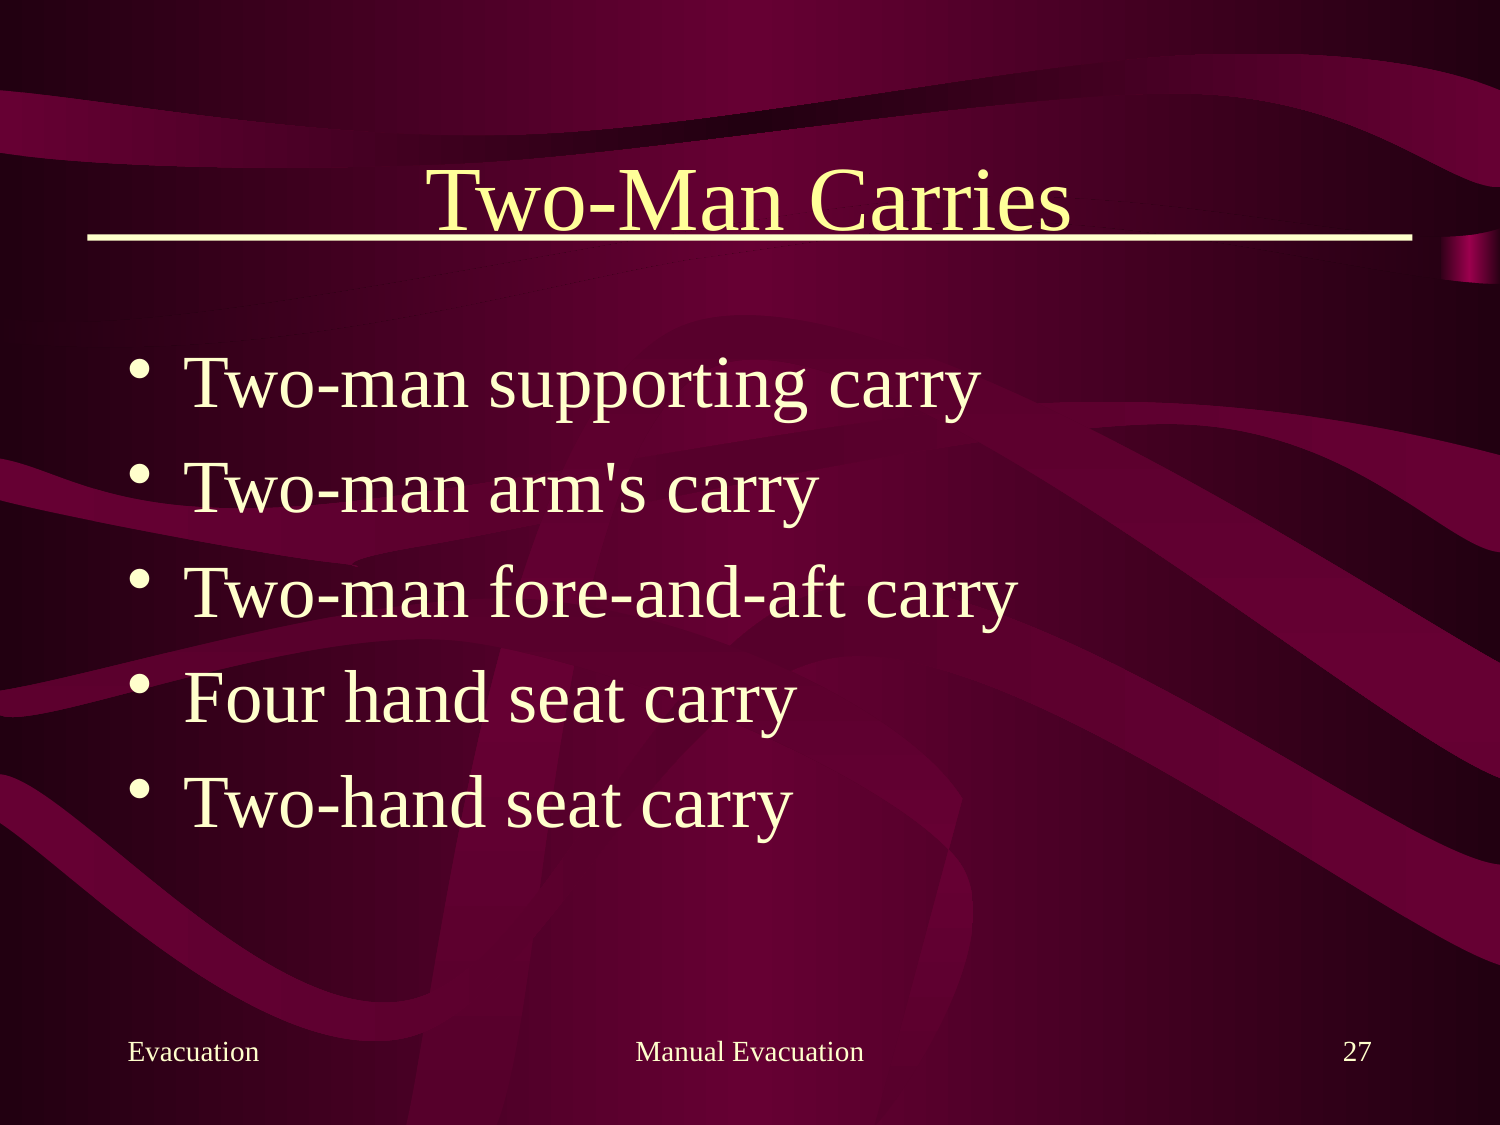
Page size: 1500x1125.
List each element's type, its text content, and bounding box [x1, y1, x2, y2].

list Two-man supporting carry Two-man arm's carry Two-man fore-and-aft carry Four hand seat carry Two-hand seat carry [112, 324, 1388, 1000]
slide_number Evacuation [112, 1025, 425, 1100]
title Two-Man Carries [112, 238, 1388, 288]
footer Manual Evacuation [512, 1025, 988, 1100]
slide_number 27 [1074, 1025, 1388, 1100]
title Two-Man Carries [112, 99, 1388, 237]
